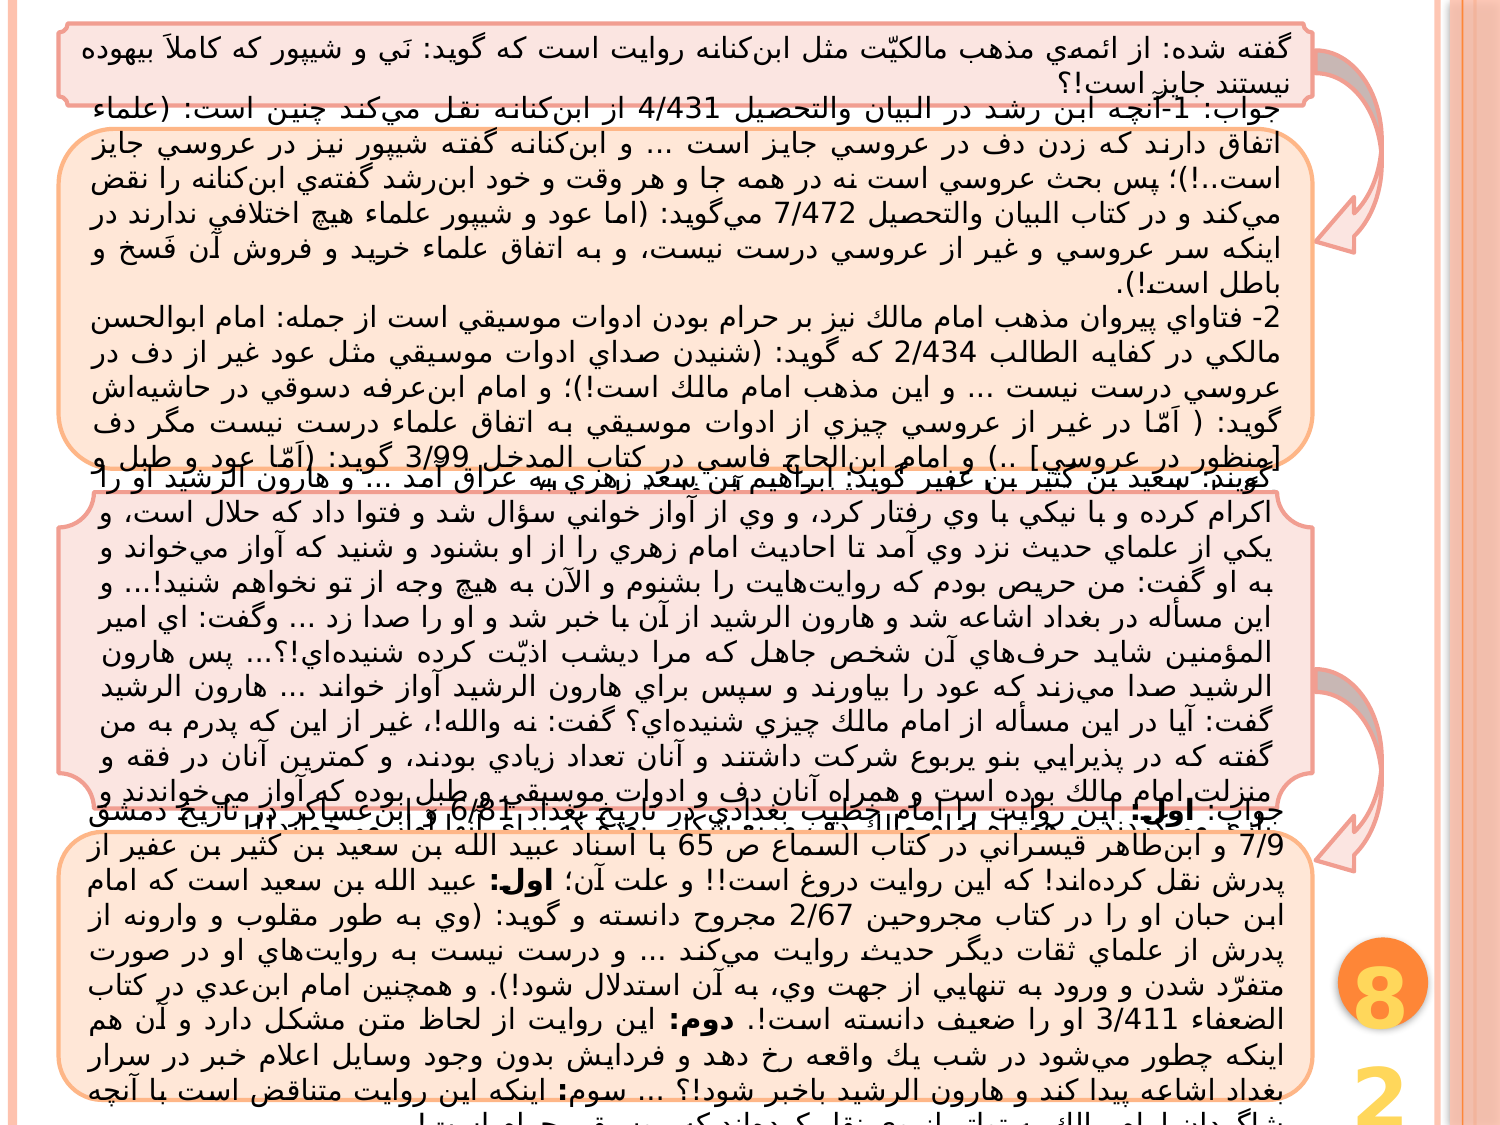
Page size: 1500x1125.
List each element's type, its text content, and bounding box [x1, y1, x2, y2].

text_box [1313, 48, 1384, 255]
text_box گفته شده: از ائمه‌ي مذهب مالكيّت مثل ابن‌كنانه روايت است كه گويد: نَي و شيپور كه كاملاَ بيهوده نيستند جايز است!؟ [56, 21, 1315, 108]
text_box گويند: سعيد بن كثير بن عفير گويد: ابراهيم بن سعد زهري به عراق آمد ... و هارون الرشيد او را اكرام كرده و با نيكي با وي رفتار كرد، و وي از آواز خواني سؤال شد و فتوا داد كه حلال است، و يكي از علماي حديث نزد وي آمد تا احاديث امام زهري را از او بشنود و شنيد كه آواز مي‌خواند و به او گفت: من حريص بودم كه روايت‌هايت را بشنوم و الآن به هيچ وجه از تو نخواهم شنيد!... و اين مسأله در بغداد اشاعه شد و هارون الرشيد از آن با خبر شد و او را صدا زد ... وگفت: اي امير المؤمنين شايد حرف‌هاي آن شخص جاهل كه مرا ديشب اذيّت كرده شنيده‌اي!؟... پس هارون الرشيد صدا مي‌زند كه عود را بياورند و سپس براي هارون الرشيد آواز خواند ... هارون الرشيد گفت: آيا در اين مسأله از امام مالك چيزي شنيده‌اي؟ گفت: نه والله!، غير از اين كه پدرم به من گفته كه در پذيرايي بنو يربوع شركت داشتند و آنان تعداد زيادي بودند، و كمترين آنان در فقه و منزلت امام مالك بوده است و همراه آنان دف و ادوات موسيقي و طبل بوده كه آواز مي‌خواندند و بازي مي‌كردند، و همراه امام مالك دف مربع شكلي بوده كه براي آنها آواز مي‌خواند!!! [56, 490, 1315, 811]
text_box 82 [1318, 937, 1444, 1125]
text_box [1313, 667, 1384, 874]
text_box جواب: اول: اين روايت را امام خطيب بغدادي در تاريخ بغداد 6/81 و ابن‌عساكر در تاريخ دمشق 7/9 و ابن‌طاهر قيسراني در كتاب السماع ص 65 با اسناد عبيد الله بن سعيد بن كثير بن عفير از پدرش نقل كرده‌اند! كه اين روايت دروغ است!! و علت آن؛ اول: عبيد الله بن سعيد است كه امام ابن حبان او را در كتاب مجروحين 2/67 مجروح دانسته و گويد: (وي به طور مقلوب و وارونه از پدرش از علماي ثقات ديگر حديث روايت مي‌كند ... و درست نيست به روايت‌هاي او در صورت متفرّد شدن و ورود به تنهايي از جهت وي، به آن استدلال شود!). و همچنين امام ابن‌عدي در كتاب الضعفاء 3/411 او را ضعيف دانسته است!. دوم: اين روايت از لحاظ متن مشكل دارد و آن هم اينكه چطور مي‌شود در شب يك واقعه رخ دهد و فردايش بدون وجود وسايل اعلام خبر در سرار بغداد اشاعه پيدا كند و هارون الرشيد باخبر شود!؟ ... سوم: اينكه اين روايت متناقض است با آنچه شاگردان امام مالك به تواتر از وي نقل كرده‌اند كه موسيقي حرام است! [56, 829, 1315, 1103]
text_box جواب: 1-آنچه ابن رشد در البيان والتحصيل 4/431 از ابن‌كنانه نقل مي‌كند چنين است: (علماء اتفاق دارند كه زدن دف در عروسي جايز است ... و ابن‌كنانه گفته شيپور نيز در عروسي جايز است..!)؛ پس بحث عروسي است نه در همه جا و هر وقت و خود ابن‌رشد گفته‌ي ابن‌كنانه را نقض مي‌كند و در كتاب البيان والتحصيل 7/472 مي‌گويد: (اما عود و شيپور علماء هيچ اختلافي ندارند در اينكه سر عروسي و غير از عروسي درست نيست، و به اتفاق علماء خريد و فروش آن فَسخ و باطل است!). 2- فتاواي پيروان مذهب امام مالك نيز بر حرام بودن ادوات موسيقي است از جمله: امام ابوالحسن مالكي در كفايه الطالب 2/434 كه گويد: (شنيدن صداي ادوات موسيقي مثل عود غير از دف در عروسي درست نيست ... و اين مذهب امام مالك است!)؛ و امام ابن‌عرفه دسوقي در حاشيه‌اش گويد: ( اَمّا در غير از عروسي چيزي از ادوات موسيقي به اتفاق علماء درست نيست مگر دف [منظور در عروسي] ..) و امام ابن‌الحاج فاسي در كتاب المدخل 3/99 گويد: (اَمّا عود و طبل و ديگر ادوات موسيقي حرام است و شنونده‌ي آن فاسق است!) . [56, 126, 1315, 471]
